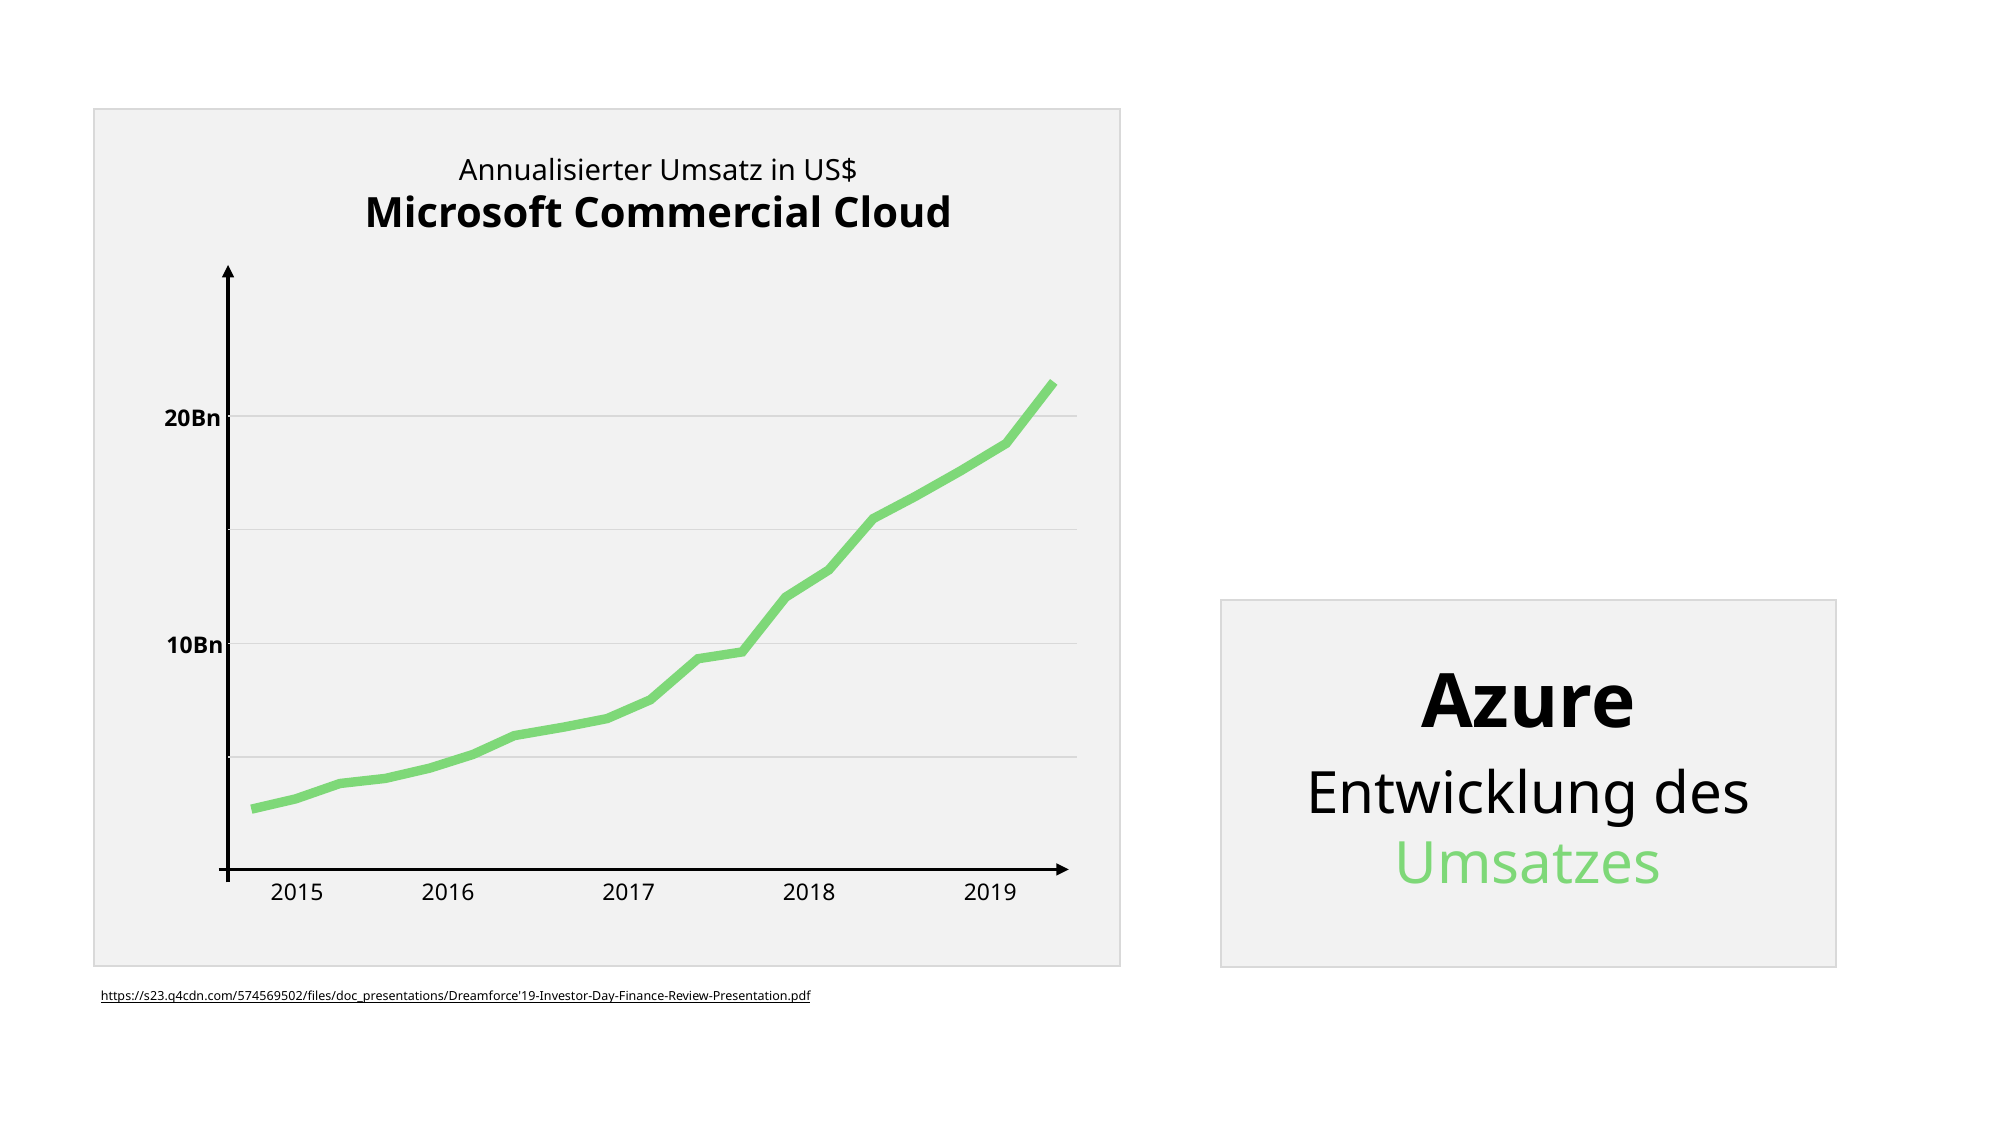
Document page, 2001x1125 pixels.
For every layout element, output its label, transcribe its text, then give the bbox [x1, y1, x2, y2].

text_box Azure Entwicklung des Umsatzes [1220, 599, 1837, 968]
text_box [149, 143, 1078, 914]
text_box [93, 108, 1121, 967]
text_box https://s23.q4cdn.com/574569502/files/doc_presentations/Dreamforce'19-Investor-Day-Finance-Review-Presentation.pdf [86, 980, 888, 1013]
